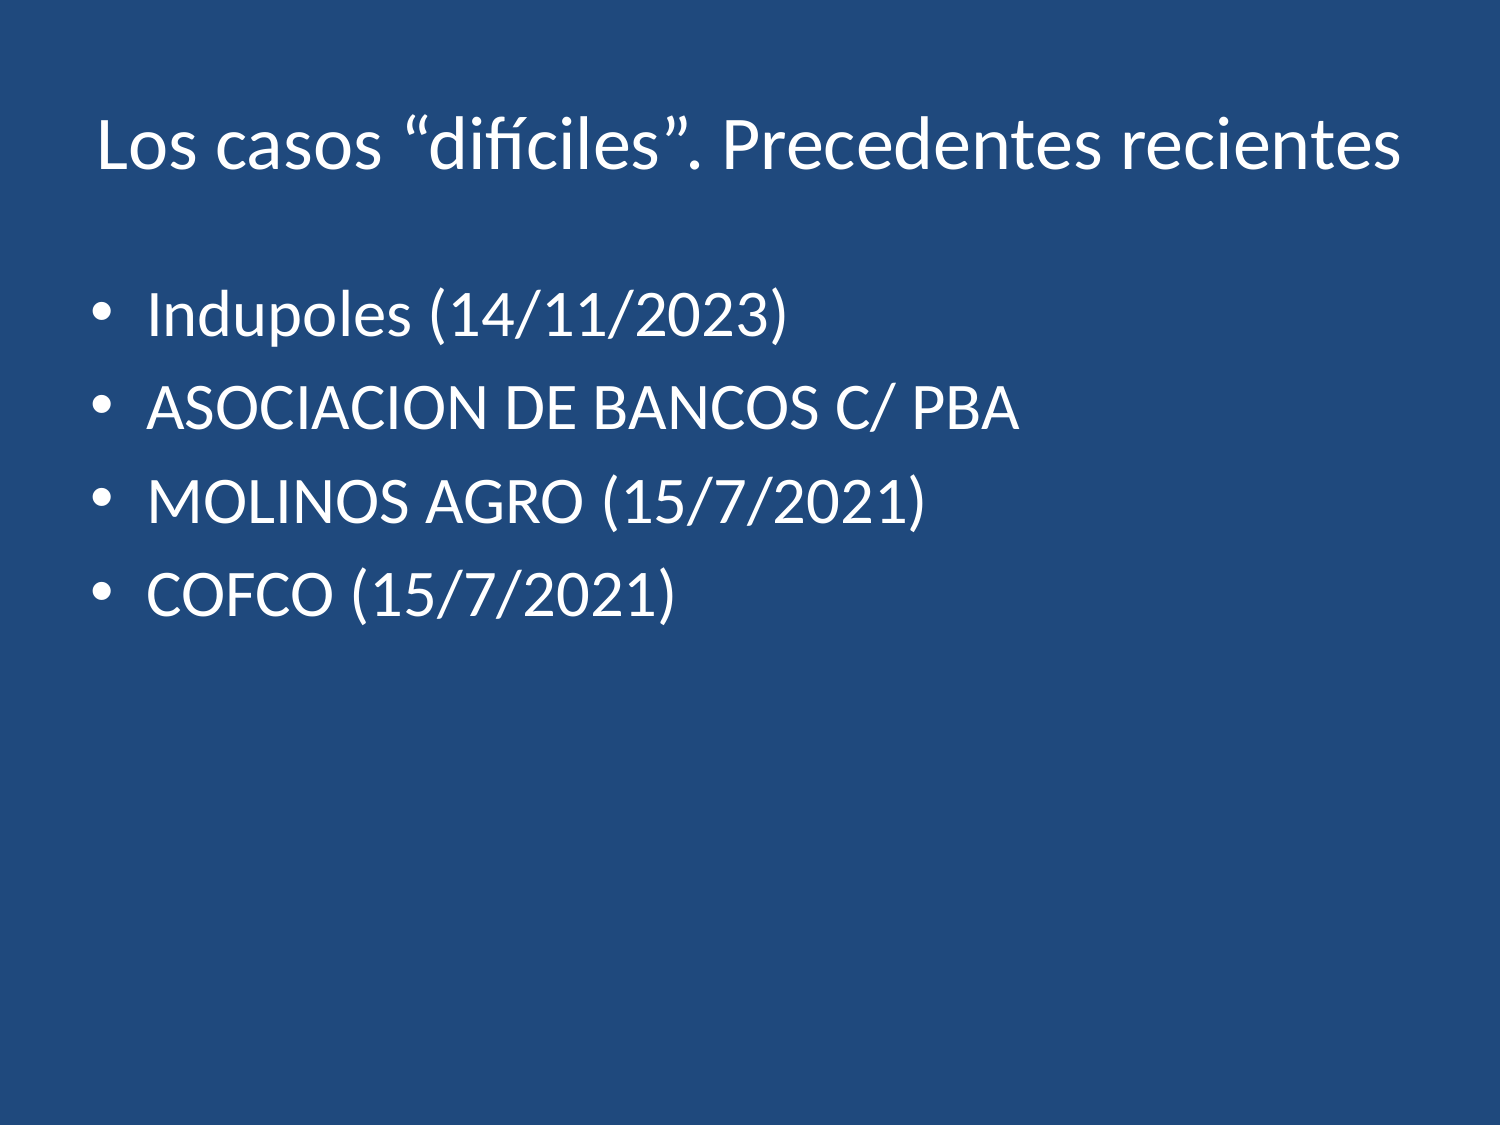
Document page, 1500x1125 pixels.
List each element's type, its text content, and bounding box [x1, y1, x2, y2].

list Indupoles (14/11/2023) ASOCIACION DE BANCOS C/ PBA MOLINOS AGRO (15/7/2021) COFCO (15/7/2021) [75, 262, 1425, 1005]
title Los casos “difíciles”. Precedentes recientes [75, 45, 1425, 233]
